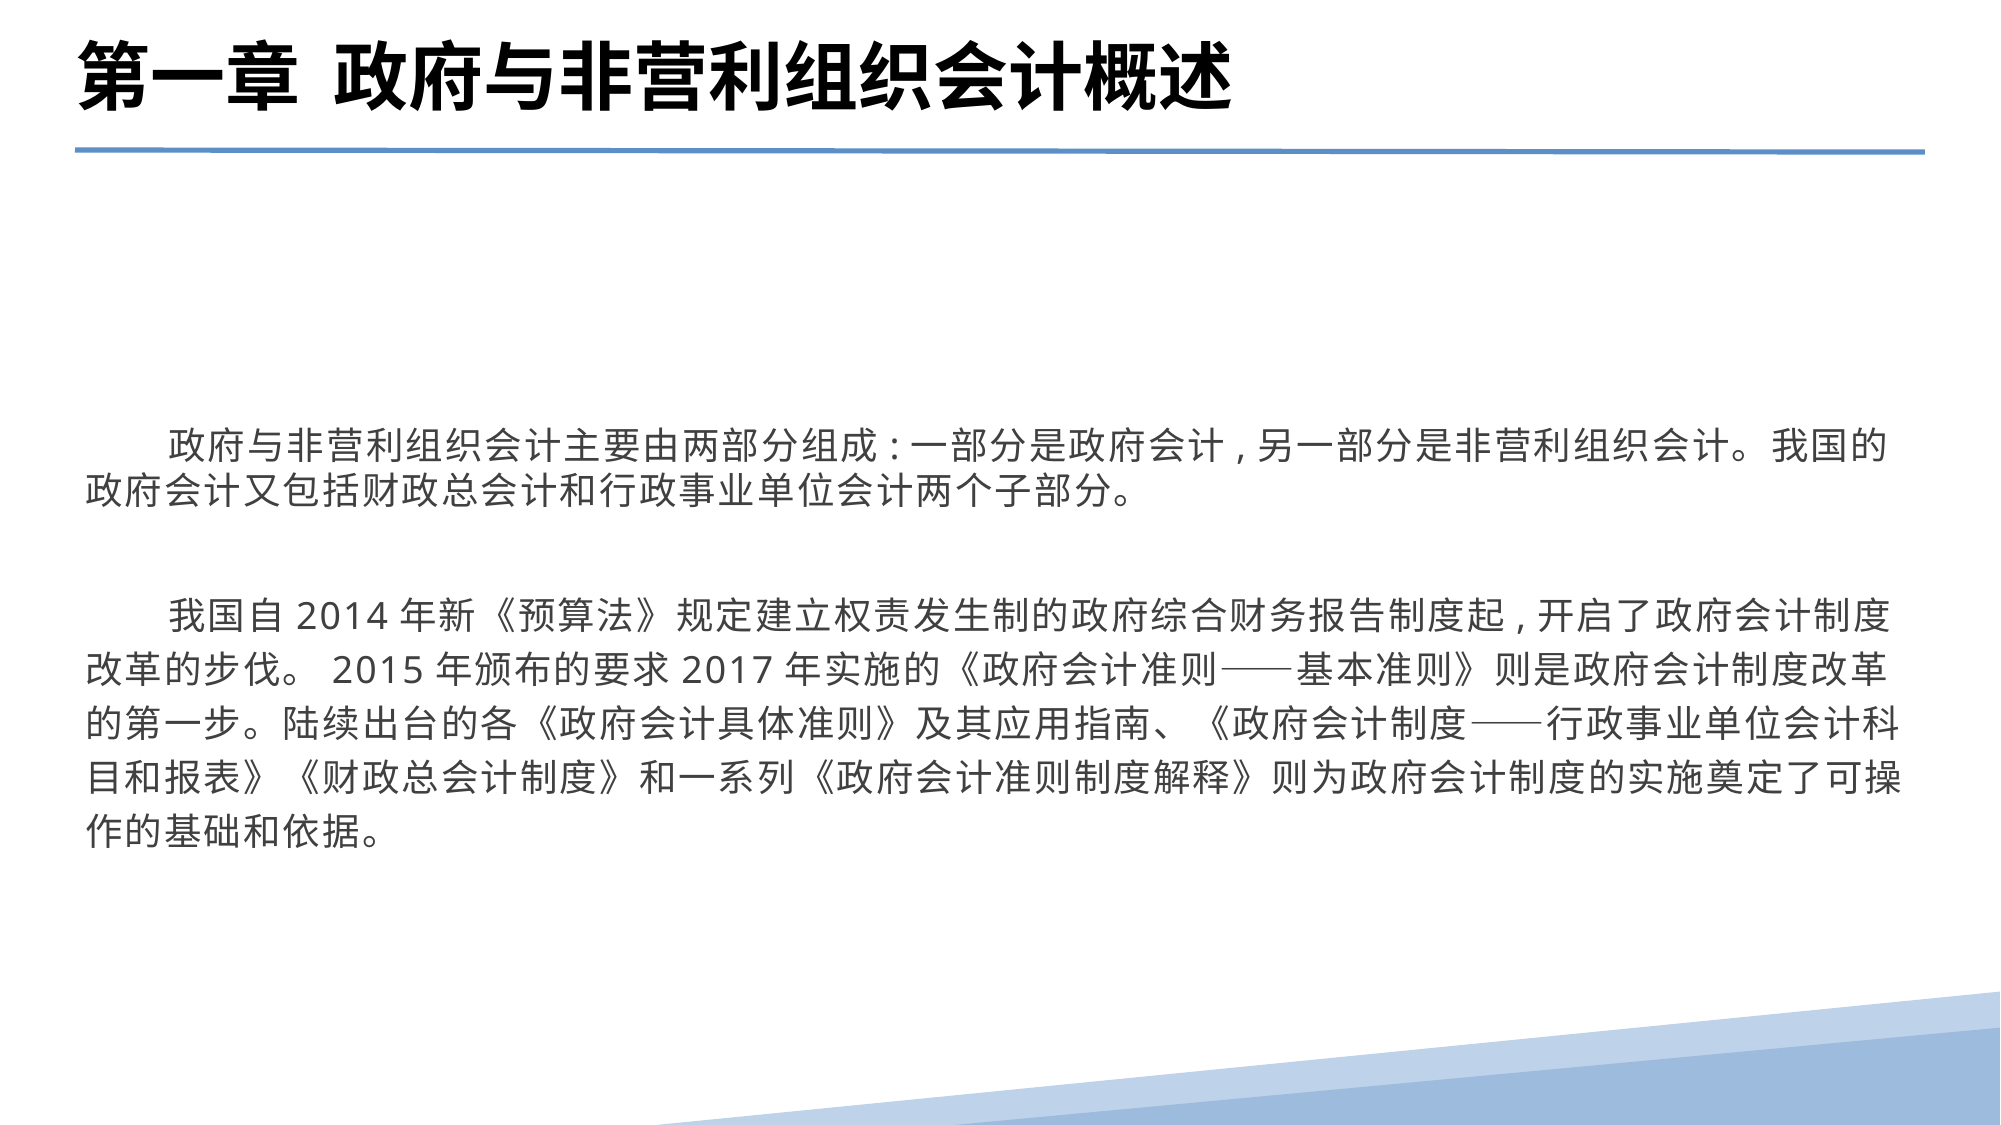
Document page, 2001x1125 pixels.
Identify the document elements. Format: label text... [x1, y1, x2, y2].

text_box 第一章 政府与非营利组织会计概述 [75, 24, 1925, 125]
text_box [74, 149, 1925, 153]
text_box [656, 991, 2000, 1125]
text_box 政府与非营利组织会计主要由两部分组成:一部分是政府会计,另一部分是非营利组织会计。我国的政府会计又包括财政总会计和行政事业单位会计两个子部分。 我国自2014年新《预算法》规定建立权责发生制的政府综合财务报告制度起,开启了政府会计制度改革的步伐。2015年颁布的要求2017年实施的《政府会计准则——基本准则》则是政府会计制度改革的第一步。陆续出台的各《政府会计具体准则》及其应用指南、《政府会计制度——行政事业单位会计科目和报表》《财政总会计制度》和一系列《政府会计准则制度解释》则为政府会计制度的实施奠定了可操作的基础和依据。 [75, 290, 1925, 985]
